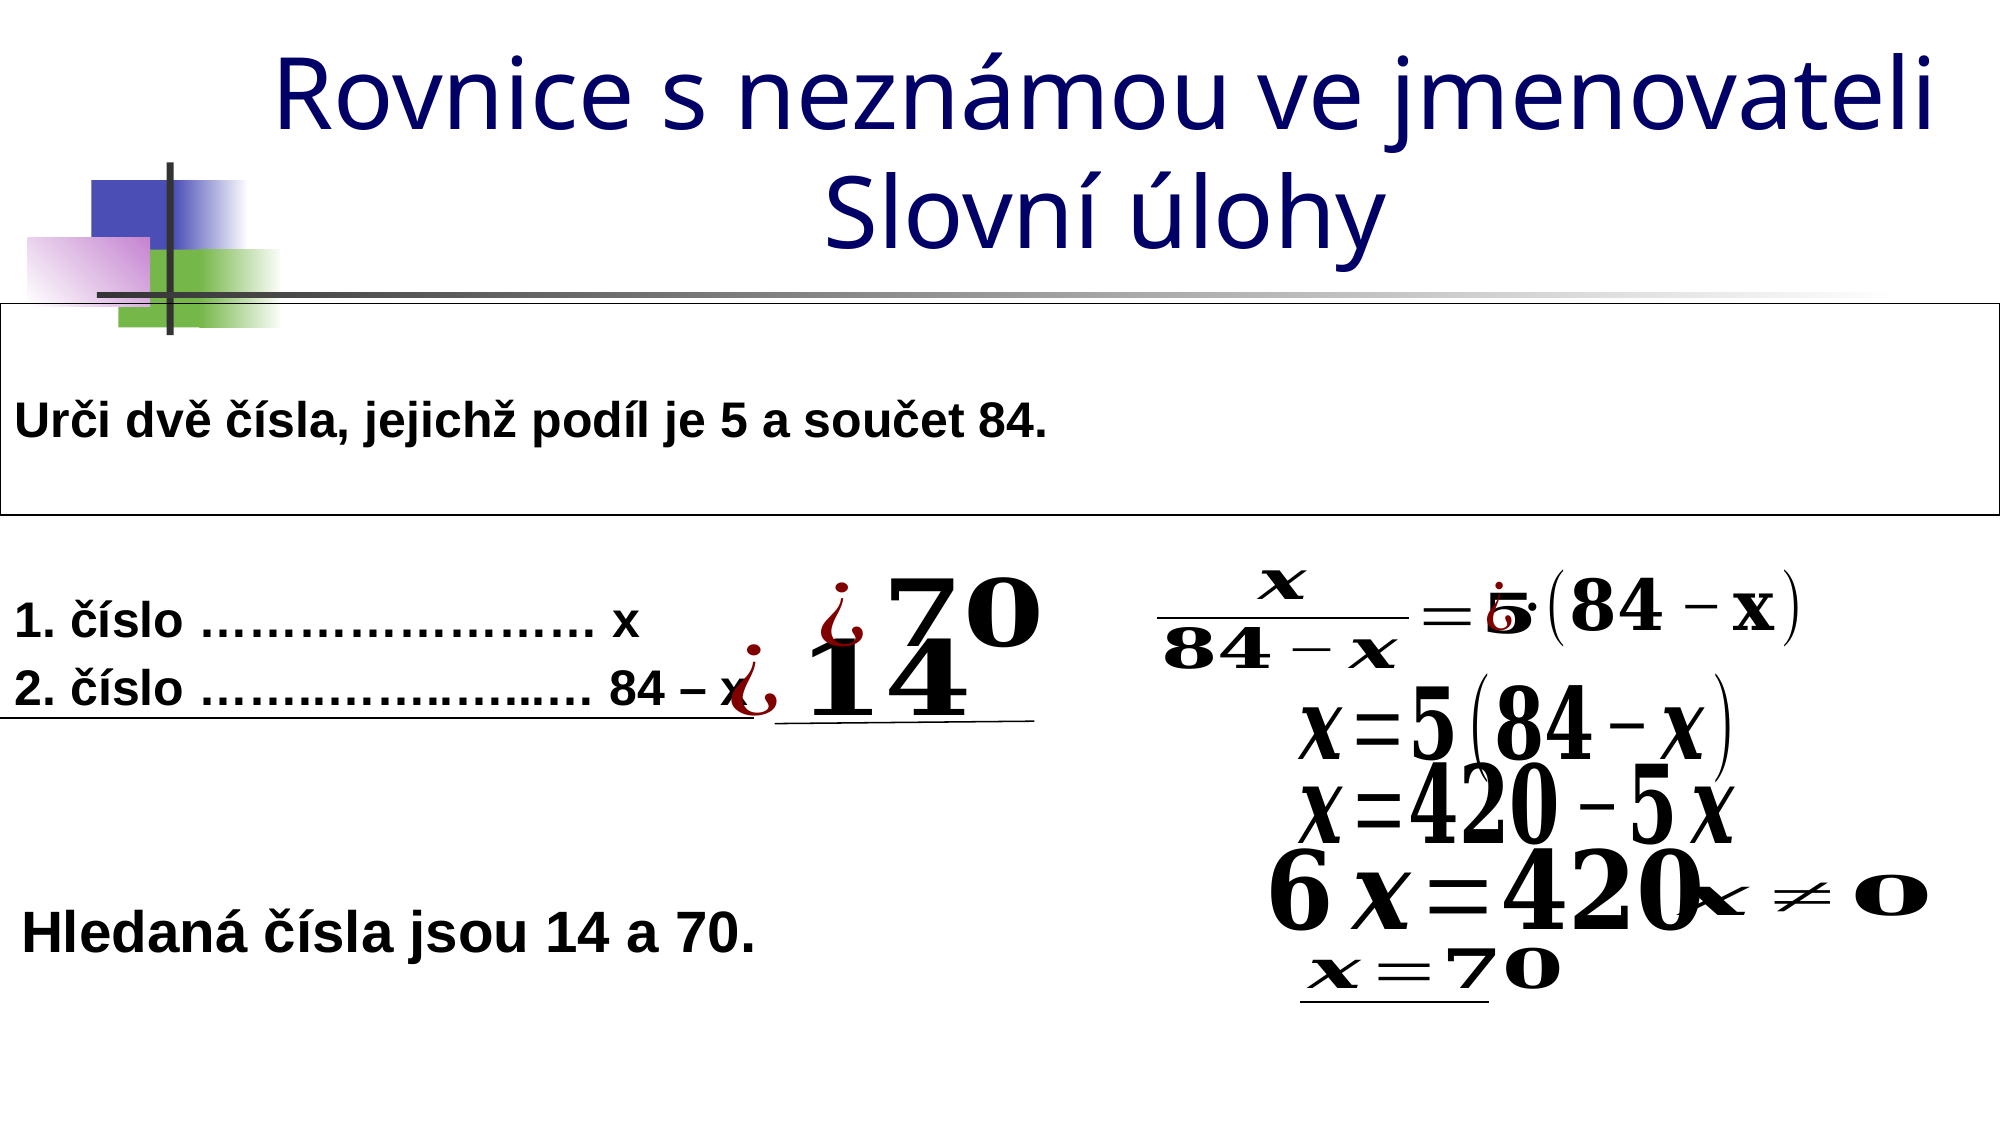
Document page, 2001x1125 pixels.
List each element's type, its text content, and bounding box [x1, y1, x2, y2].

text_box Urči dvě čísla, jejichž podíl je 5 a součet 84. [0, 303, 2000, 516]
title Rovnice s neznámou ve jmenovateli Slovní úlohy [209, 18, 2000, 280]
text_box 2. číslo ……..……..…...… 84 – x [0, 646, 981, 724]
text_box Hledaná čísla jsou 14 a 70. [6, 878, 977, 980]
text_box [774, 720, 1035, 724]
text_box 1. číslo …………………… x [0, 581, 886, 646]
